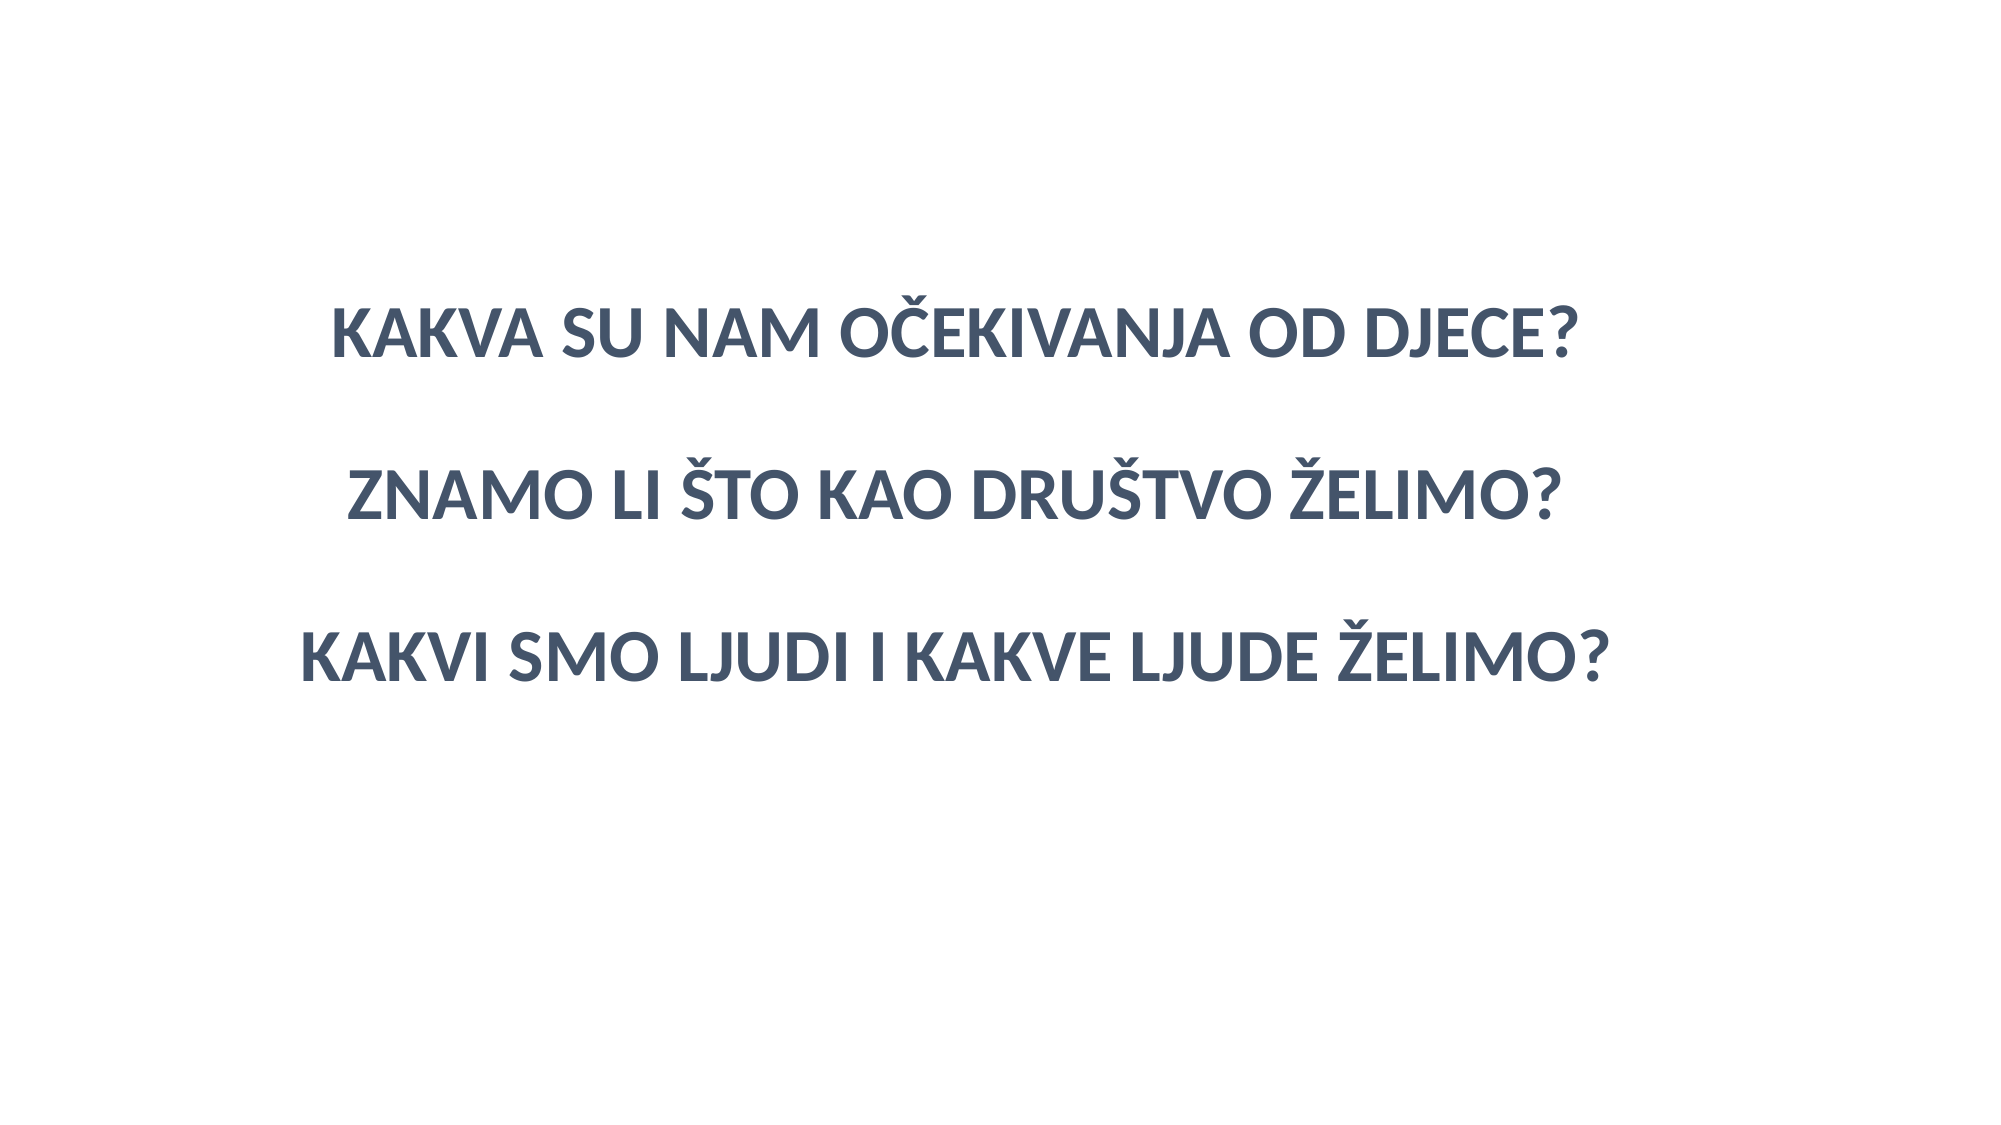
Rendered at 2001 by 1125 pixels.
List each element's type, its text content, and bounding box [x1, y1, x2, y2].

list KAKVA SU NAM OČEKIVANJA OD DJECE? ZNAMO LI ŠTO KAO DRUŠTVO ŽELIMO? KAKVI SMO LJUDI I KAKVE LJUDE ŽELIMO? [0, 285, 1914, 803]
